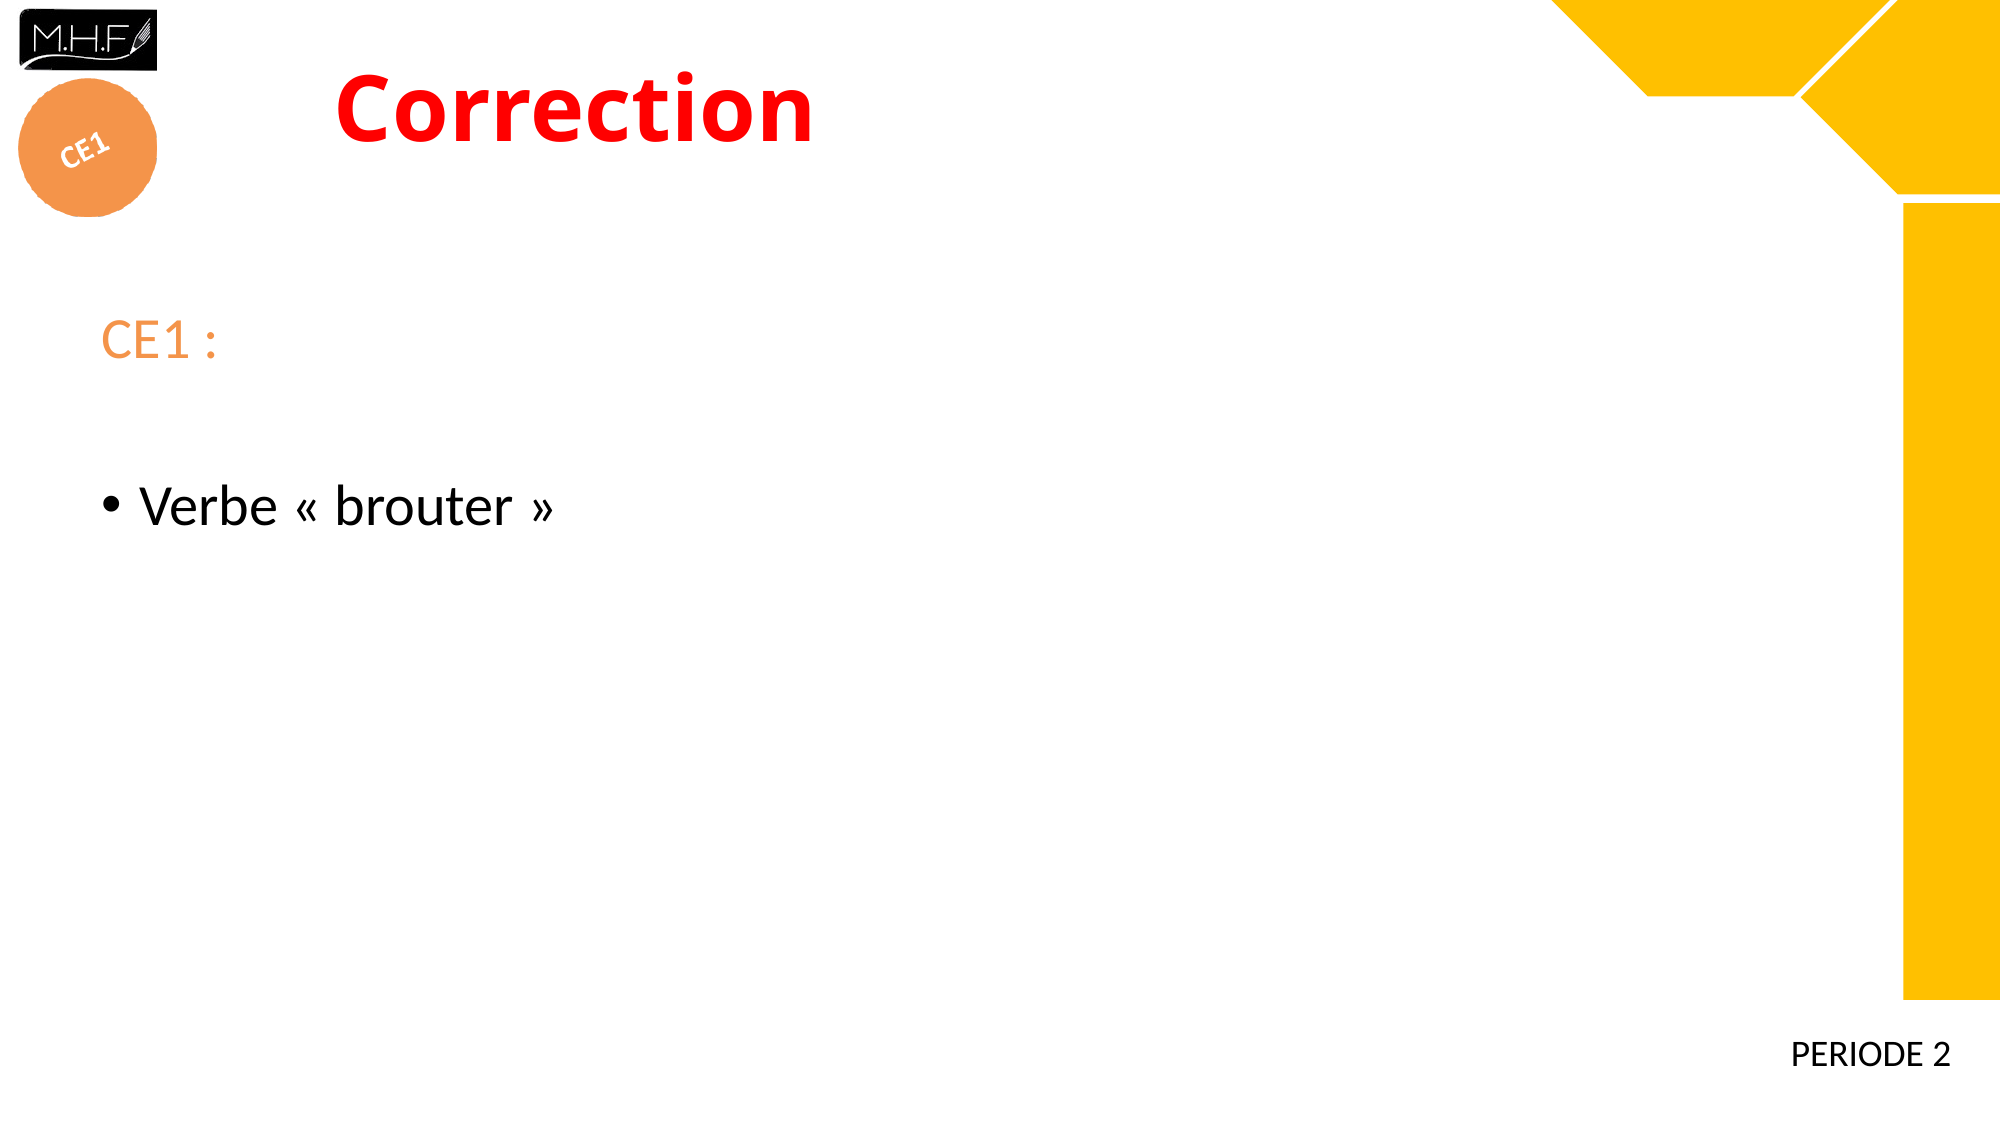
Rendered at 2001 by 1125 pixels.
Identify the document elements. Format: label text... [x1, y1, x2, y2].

text_box PERIODE 2 [1362, 1021, 1967, 1125]
text_box [1549, 0, 1892, 98]
text_box [1799, 0, 2000, 196]
list CE1 : Verbe « brouter » [86, 300, 1623, 620]
title Correction [318, 3, 1865, 221]
picture [18, 78, 157, 218]
picture [16, 7, 157, 74]
text_box [1902, 202, 2000, 1001]
